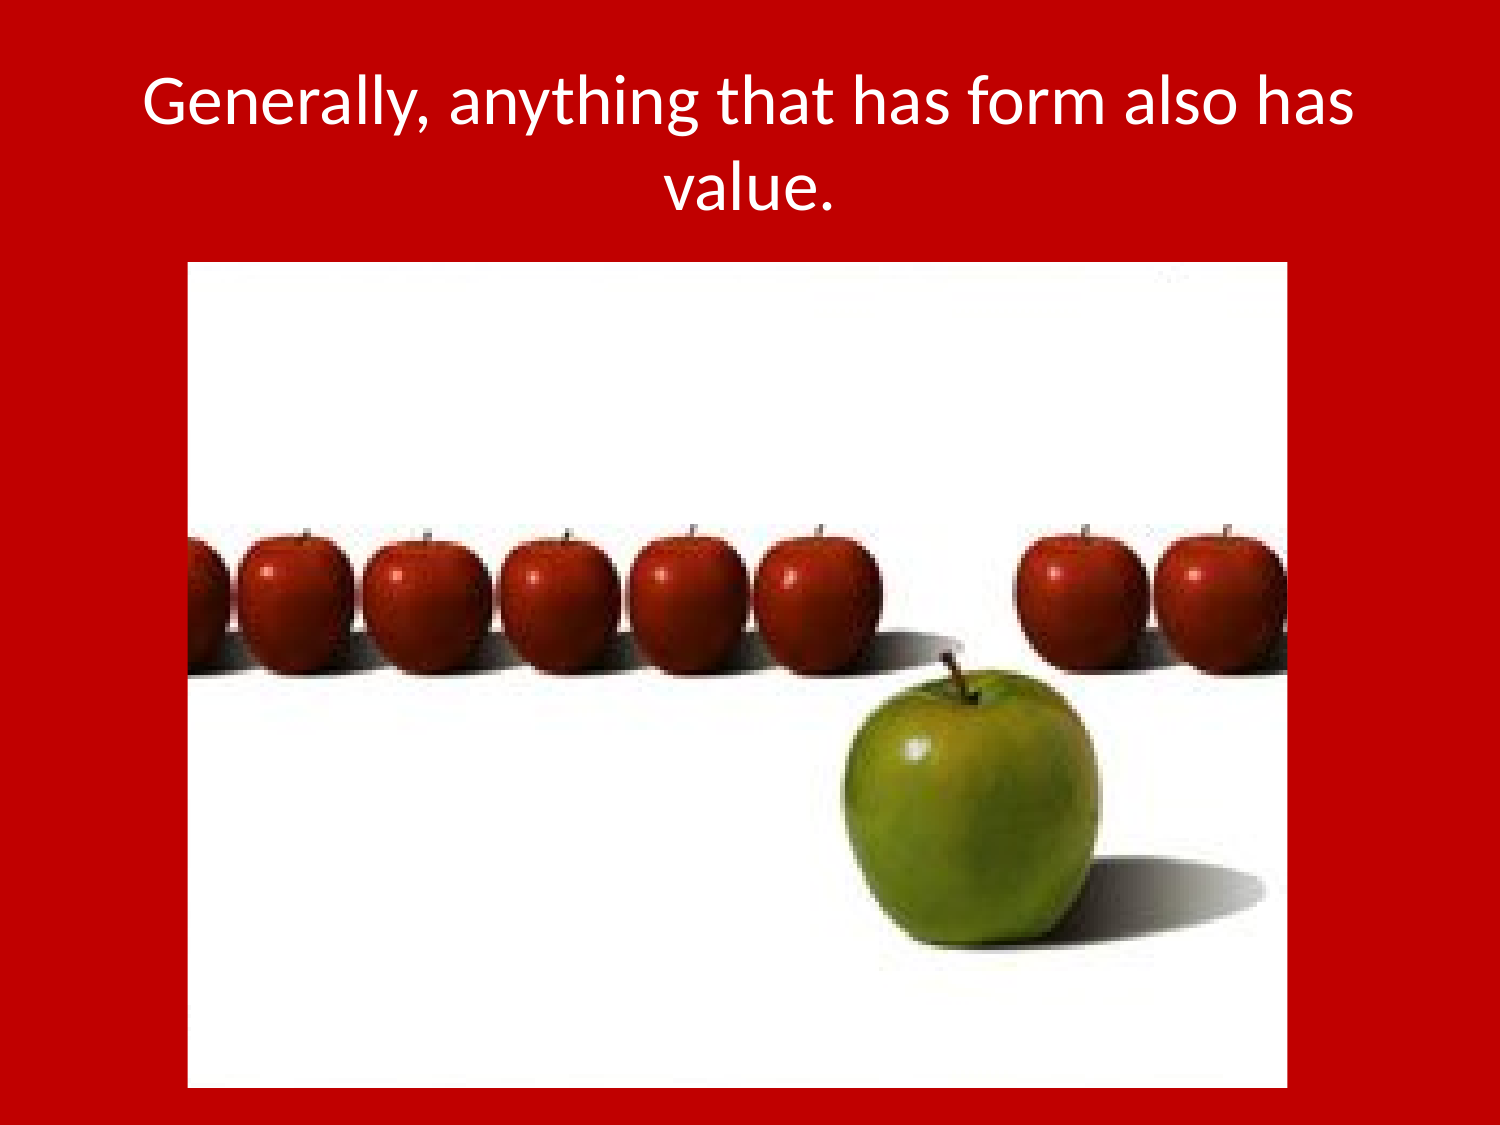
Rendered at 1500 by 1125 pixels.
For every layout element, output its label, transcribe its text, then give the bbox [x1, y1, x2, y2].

title Generally, anything that has form also has value. [75, 45, 1425, 233]
picture [187, 262, 1288, 1088]
